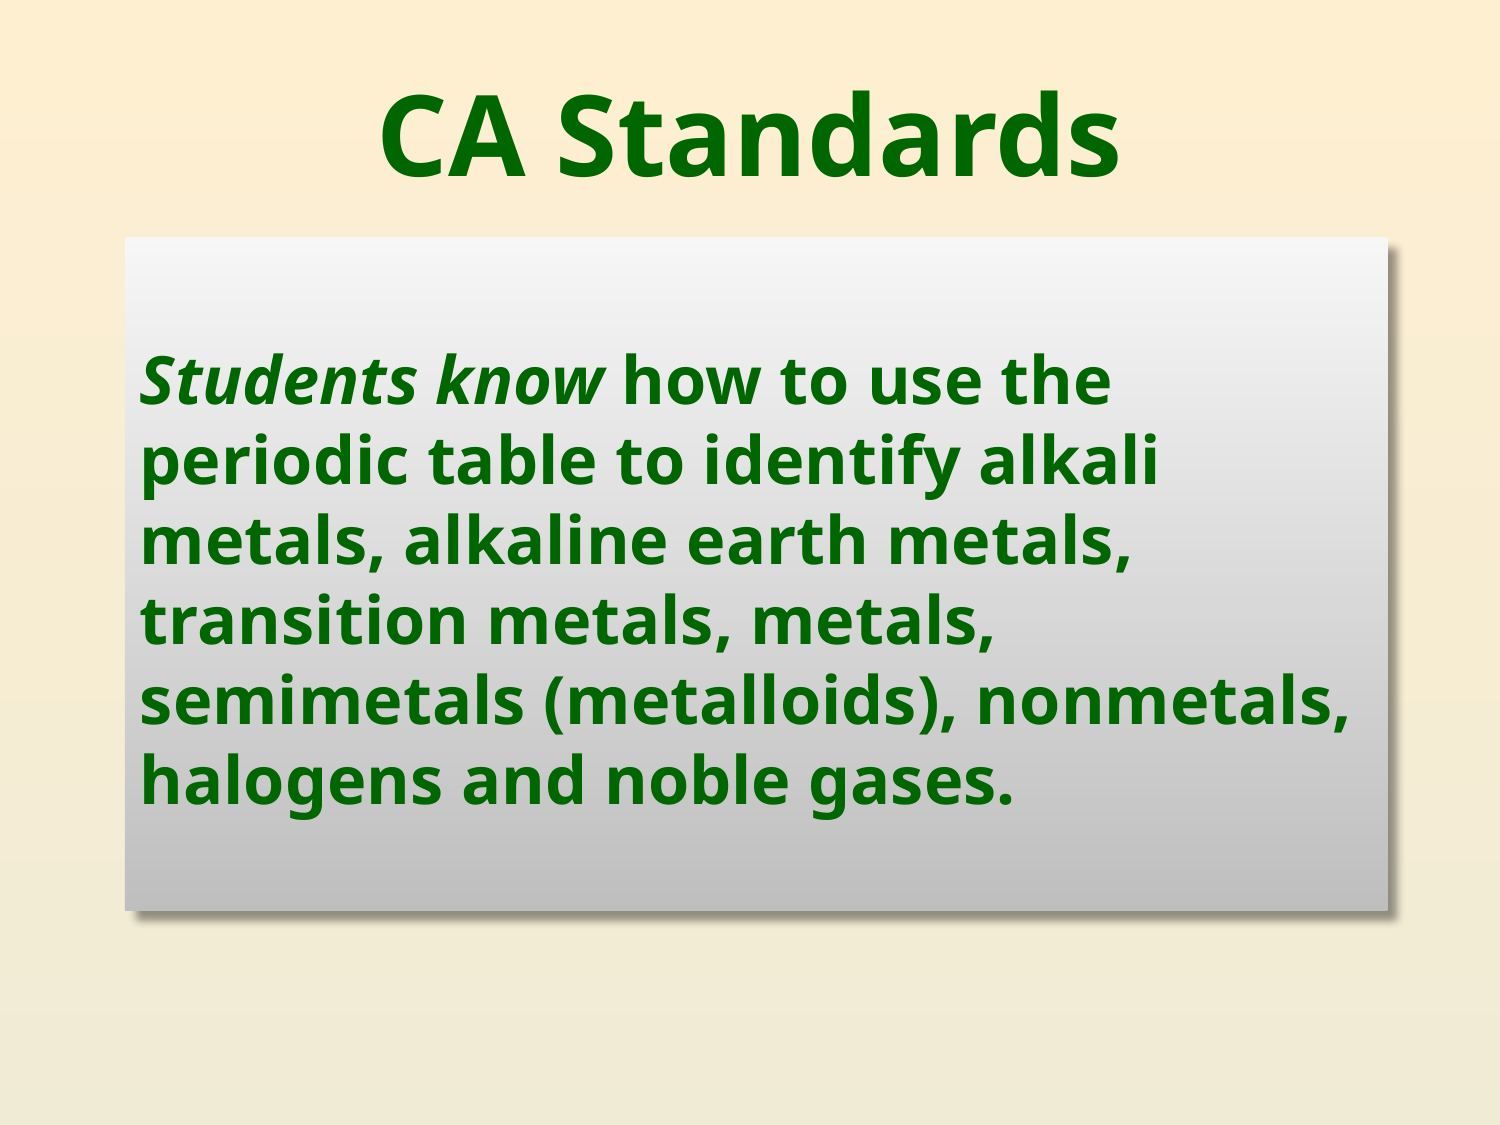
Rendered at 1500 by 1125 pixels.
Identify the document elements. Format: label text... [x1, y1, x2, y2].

title CA Standards [112, 37, 1388, 226]
text_box Students know how to use the periodic table to identify alkali metals, alkaline earth metals, transition metals, metals, semimetals (metalloids), nonmetals, halogens and noble gases. [124, 237, 1388, 911]
